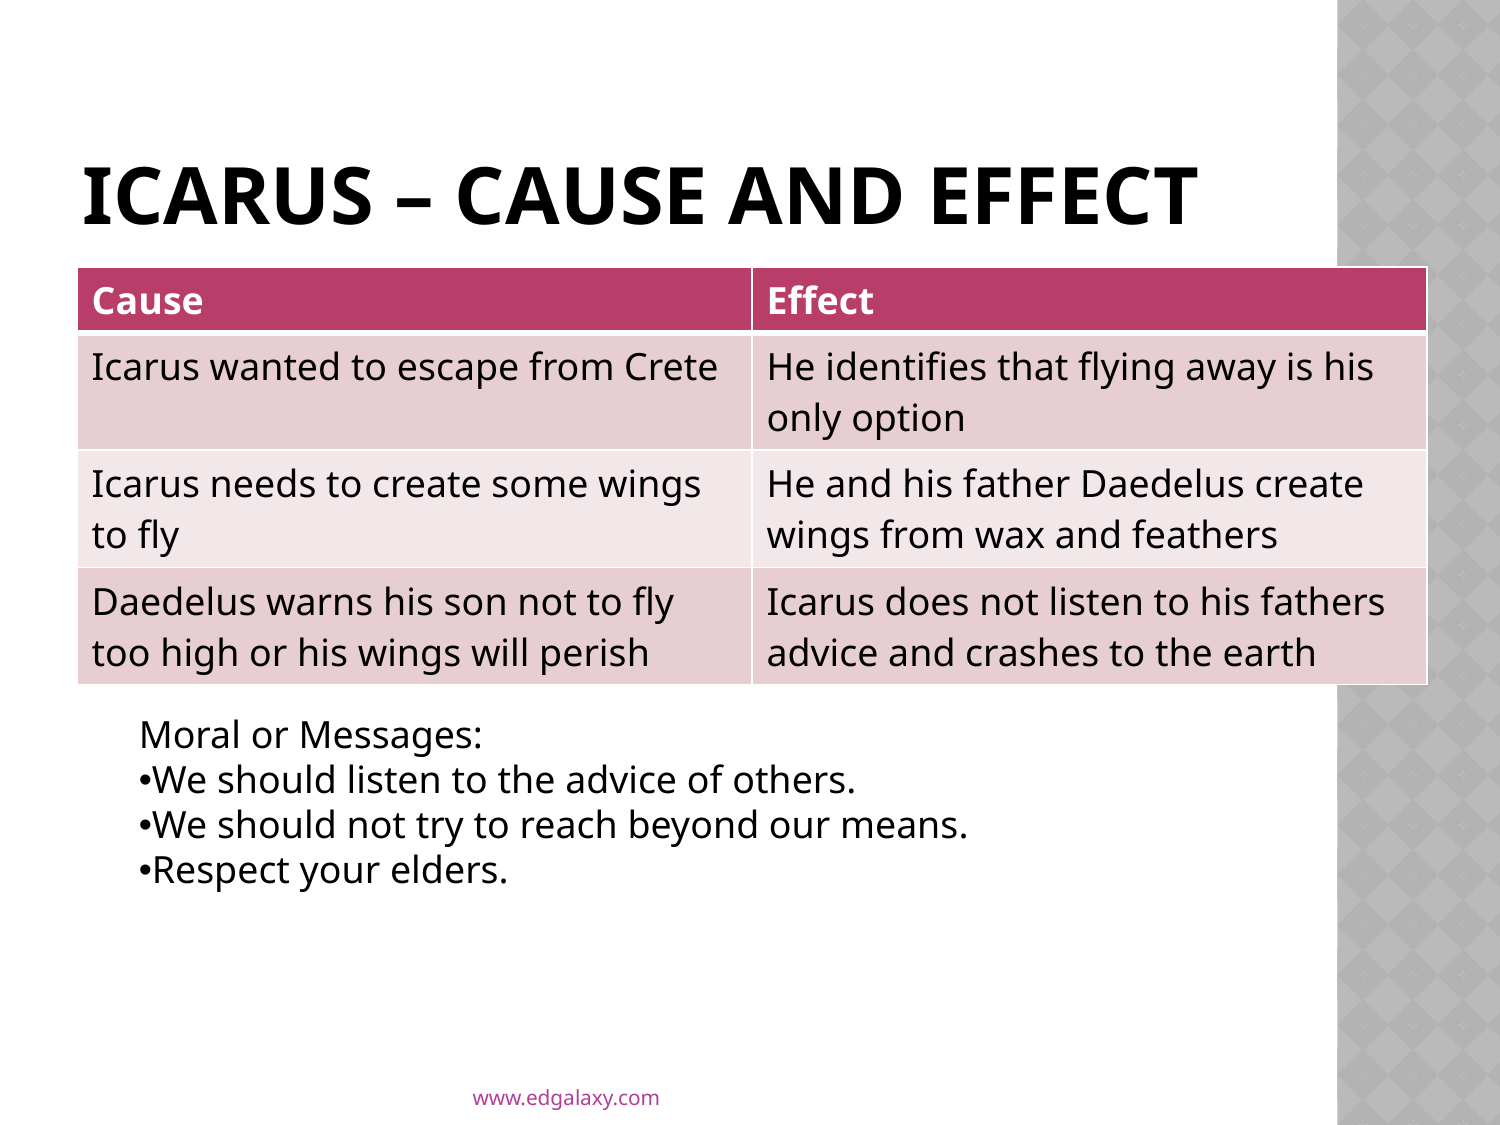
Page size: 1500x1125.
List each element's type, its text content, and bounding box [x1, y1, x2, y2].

table_cell He and his father Daedelus create wings from wax and feathers [753, 451, 1426, 567]
text_box Moral or Messages: We should listen to the advice of others. We should not try to reach beyond our means. Respect your elders. [123, 704, 1353, 989]
table_header Effect [753, 268, 1426, 330]
title Icarus – Cause and Effect [75, 52, 1263, 240]
table_cell Icarus does not listen to his fathers advice and crashes to the earth [753, 568, 1426, 684]
table_cell He identifies that flying away is his only option [753, 336, 1426, 449]
table_cell Icarus wanted to escape from Crete [78, 336, 751, 449]
table_cell Daedelus warns his son not to fly too high or his wings will perish [78, 568, 751, 684]
table_header Cause [78, 268, 751, 330]
table_cell Icarus needs to create some wings to fly [78, 451, 751, 567]
footer www.edgalaxy.com [75, 1075, 675, 1114]
